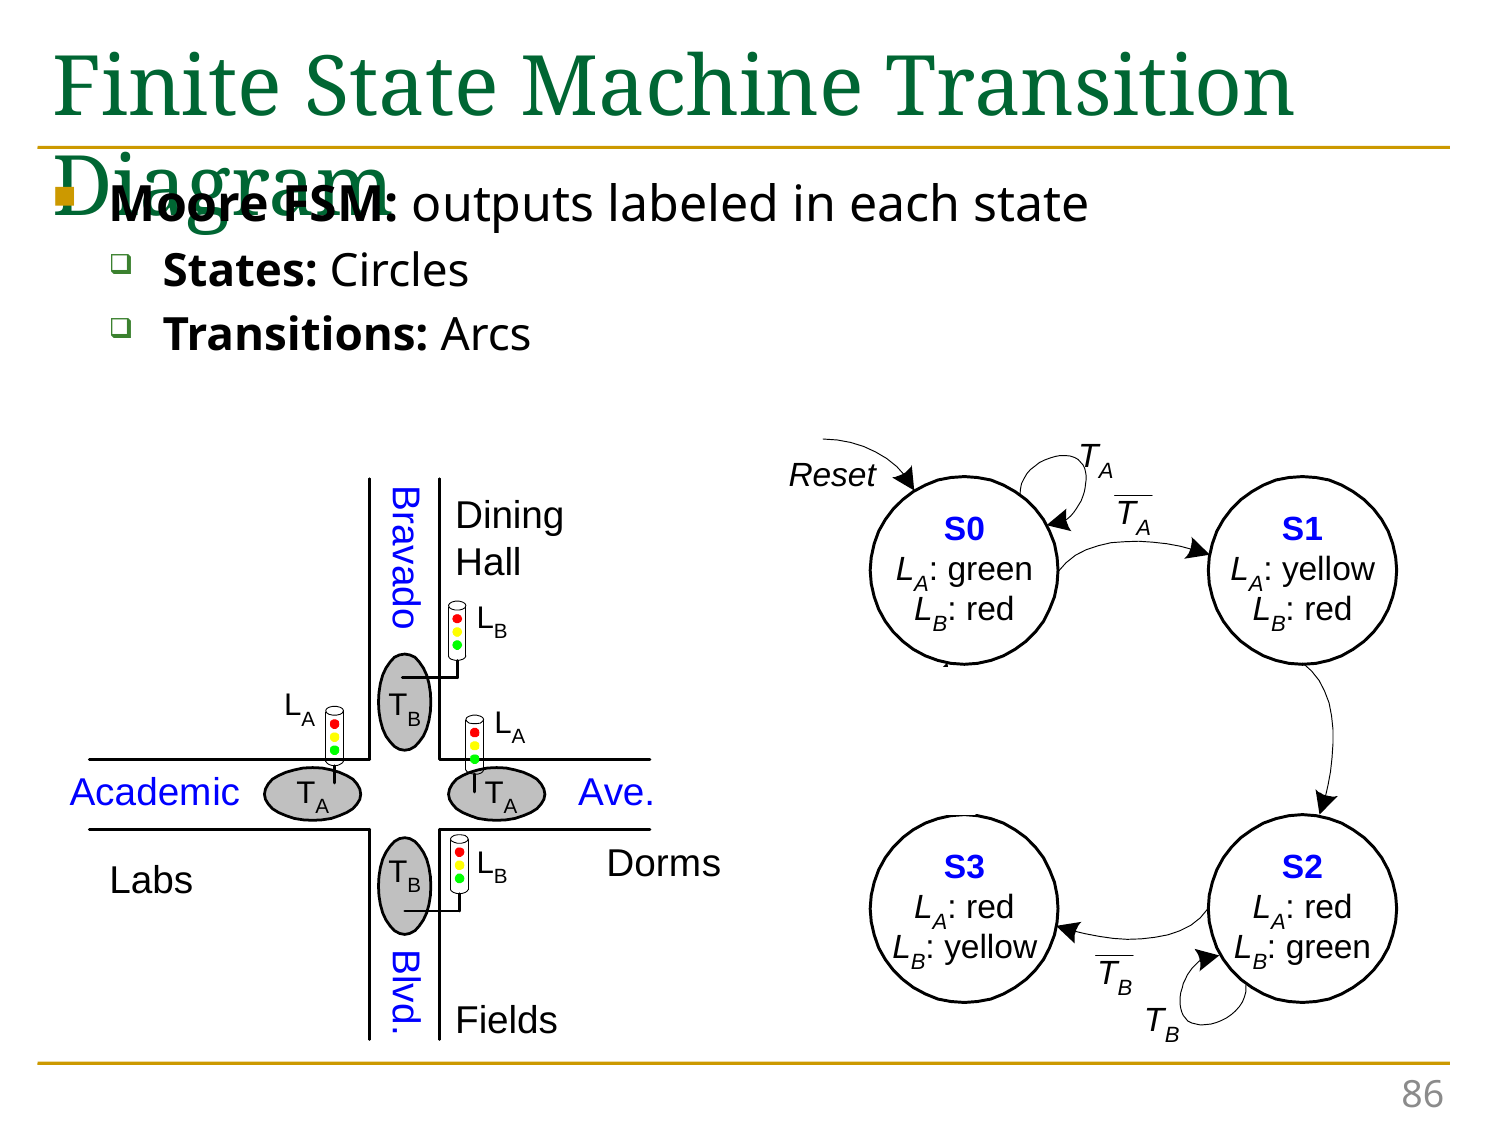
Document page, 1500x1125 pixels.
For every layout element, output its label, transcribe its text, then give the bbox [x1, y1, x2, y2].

list Moore FSM: outputs labeled in each state States: Circles Transitions: Arcs [37, 163, 1450, 1016]
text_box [49, 465, 750, 1063]
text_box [762, 408, 1420, 1063]
slide_number 86 [1121, 1066, 1460, 1125]
title Finite State Machine Transition Diagram [37, 24, 1450, 163]
